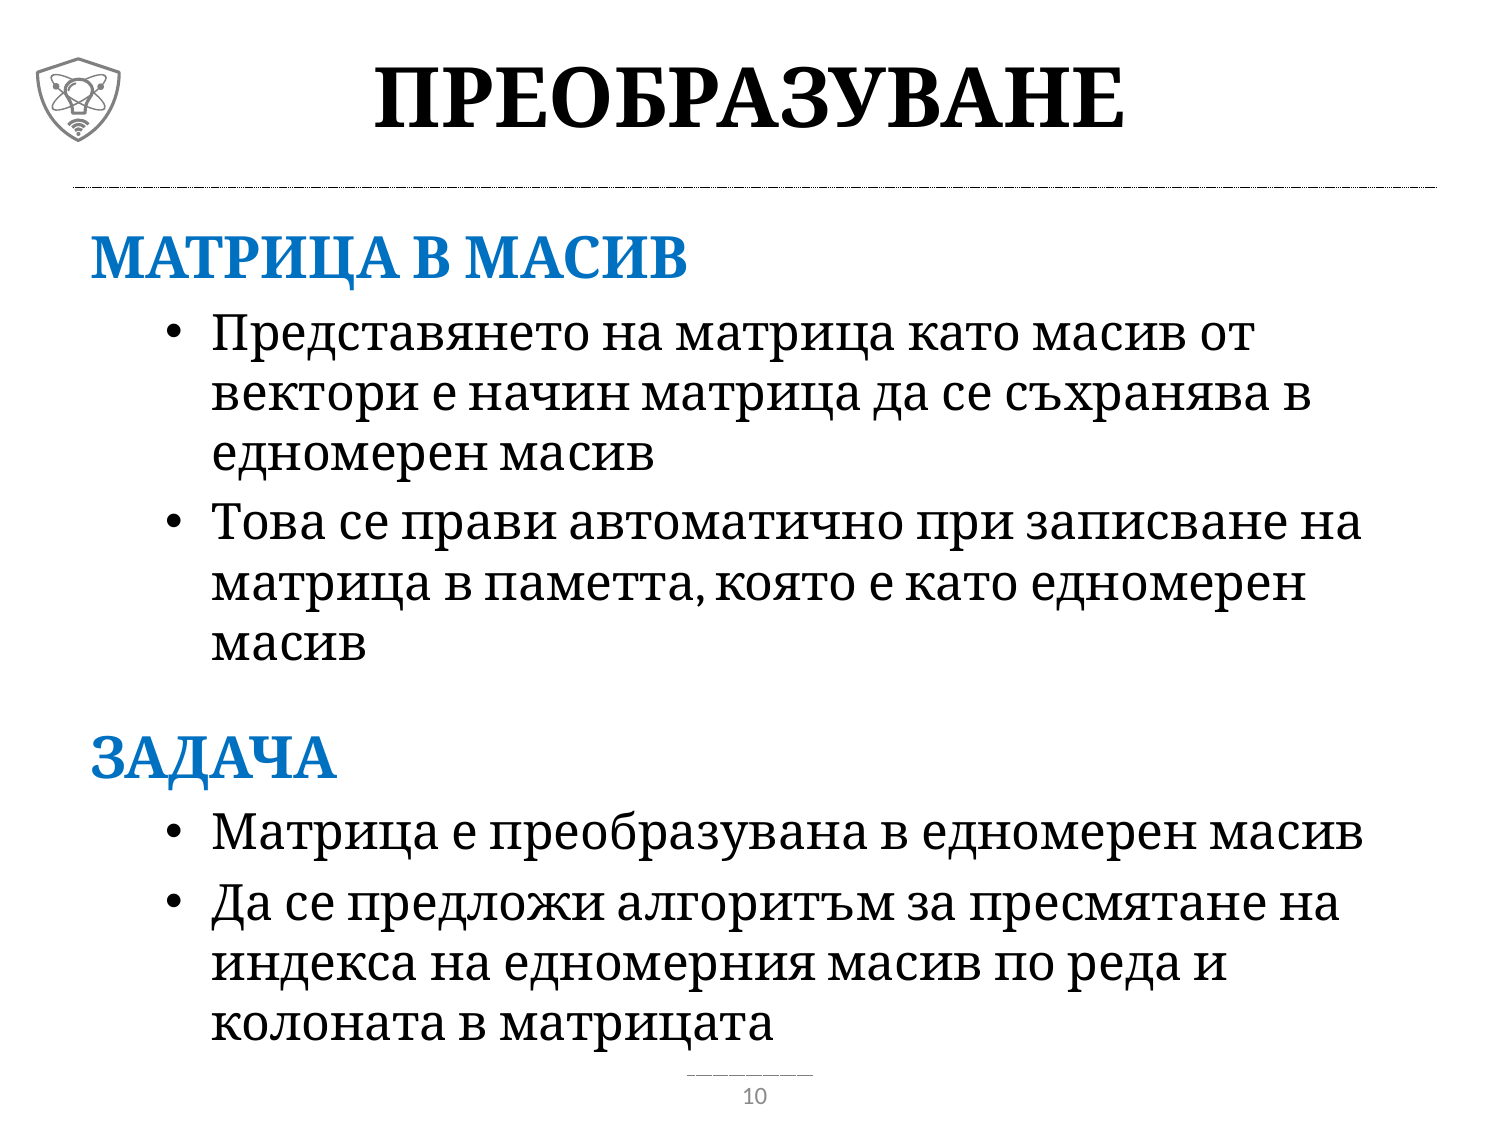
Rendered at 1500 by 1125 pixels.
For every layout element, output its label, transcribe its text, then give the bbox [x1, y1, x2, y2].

list Матрица в масив Представянето на матрица като масив от вектори е начин матрица да се съхранява в едномерен масив Това се прави автоматично при записване на матрица в паметта, която е като едномерен масив Задача Матрица е преобразувана в едномерен масив Да се предложи алгоритъм за пресмятане на индекса на едномерния масив по реда и колоната в матрицата [75, 212, 1450, 1063]
slide_number 10 [579, 1065, 930, 1125]
title Преобразуване [0, 0, 1500, 188]
